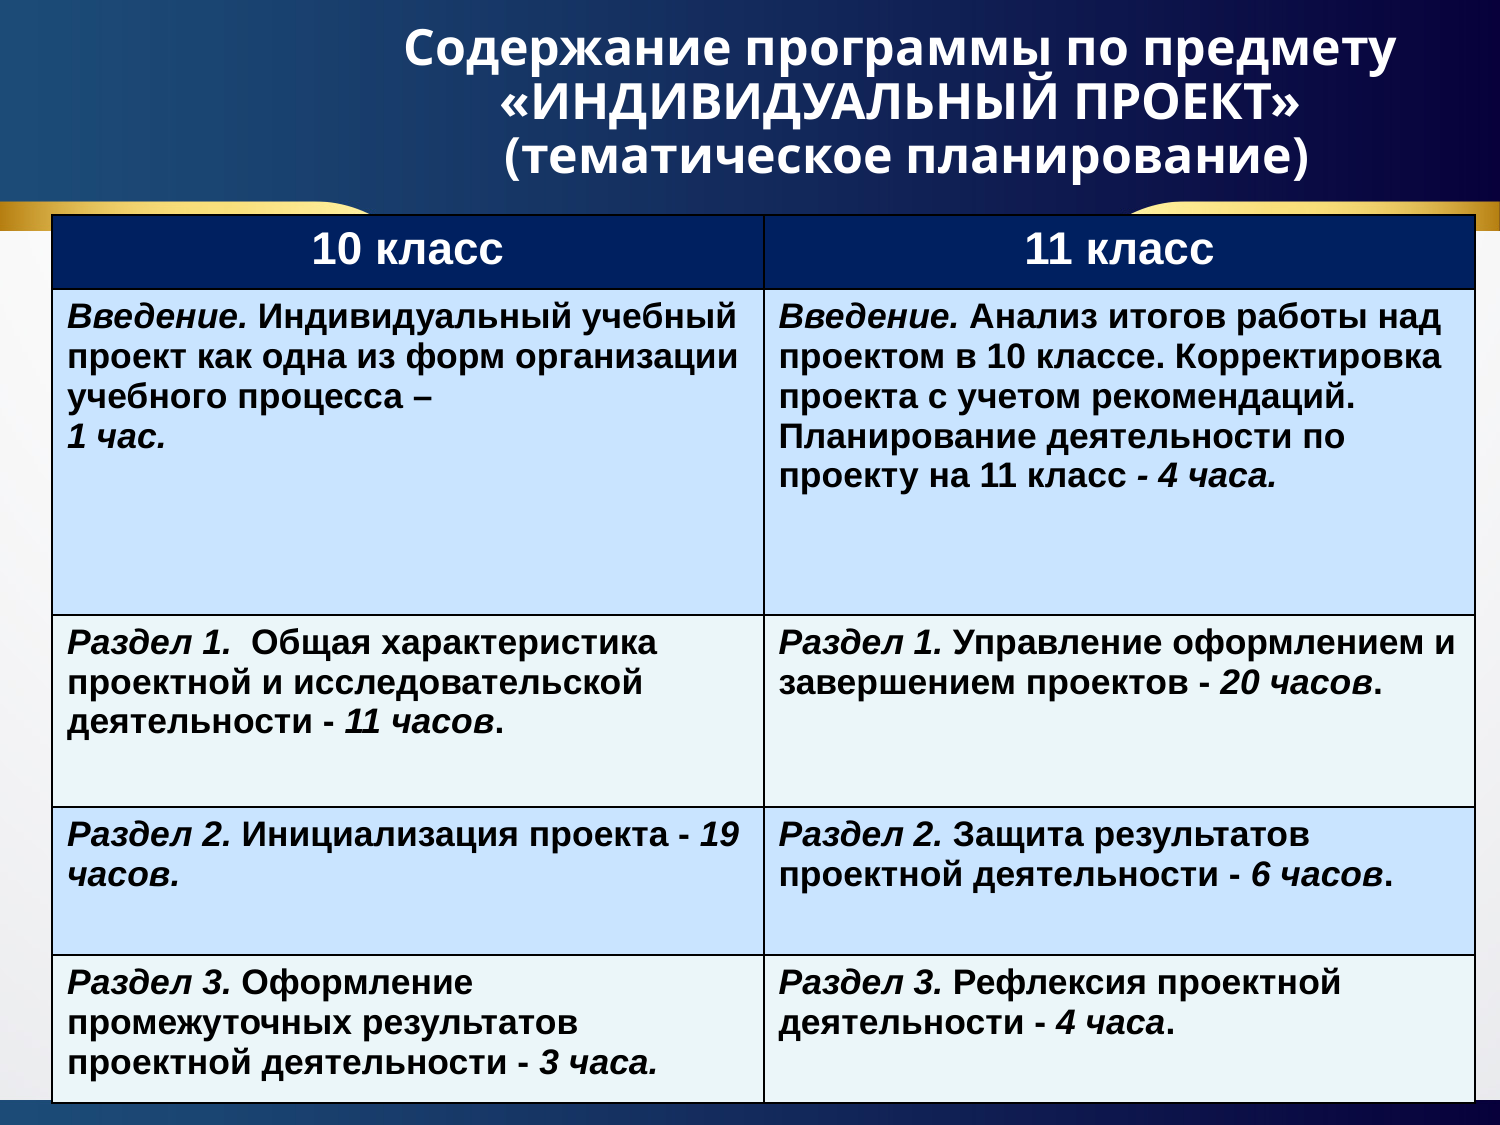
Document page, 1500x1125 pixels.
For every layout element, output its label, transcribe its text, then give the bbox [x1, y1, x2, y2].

table_cell Раздел 3. Оформление промежуточных результатов проектной деятельности - 3 часа. [53, 956, 763, 1102]
table_header 11 класс [765, 216, 1474, 288]
table_cell Раздел 3. Рефлексия проектной деятельности - 4 часа. [765, 956, 1474, 1102]
table_cell Введение. Анализ итогов работы над проектом в 10 классе. Корректировка проекта с учетом рекомендаций. Планирование деятельности по проекту на 11 класс - 4 часа. [765, 290, 1474, 614]
table_header 10 класс [53, 216, 763, 288]
title Содержание программы по предмету «ИНДИВИДУАЛЬНЫЙ ПРОЕКТ» (тематическое планирование) [361, 1, 1453, 205]
picture [0, 0, 1500, 1125]
table_cell Раздел 1. Общая характеристика проектной и исследовательской деятельности - 11 часов. [53, 616, 763, 806]
table_cell Раздел 1. Управление оформлением и завершением проектов - 20 часов. [765, 616, 1474, 806]
table_cell Раздел 2. Защита результатов проектной деятельности - 6 часов. [765, 808, 1474, 954]
table_cell Раздел 2. Инициализация проекта - 19 часов. [53, 808, 763, 954]
table_cell Введение. Индивидуальный учебный проект как одна из форм организации учебного процесса – 1 час. [53, 290, 763, 614]
